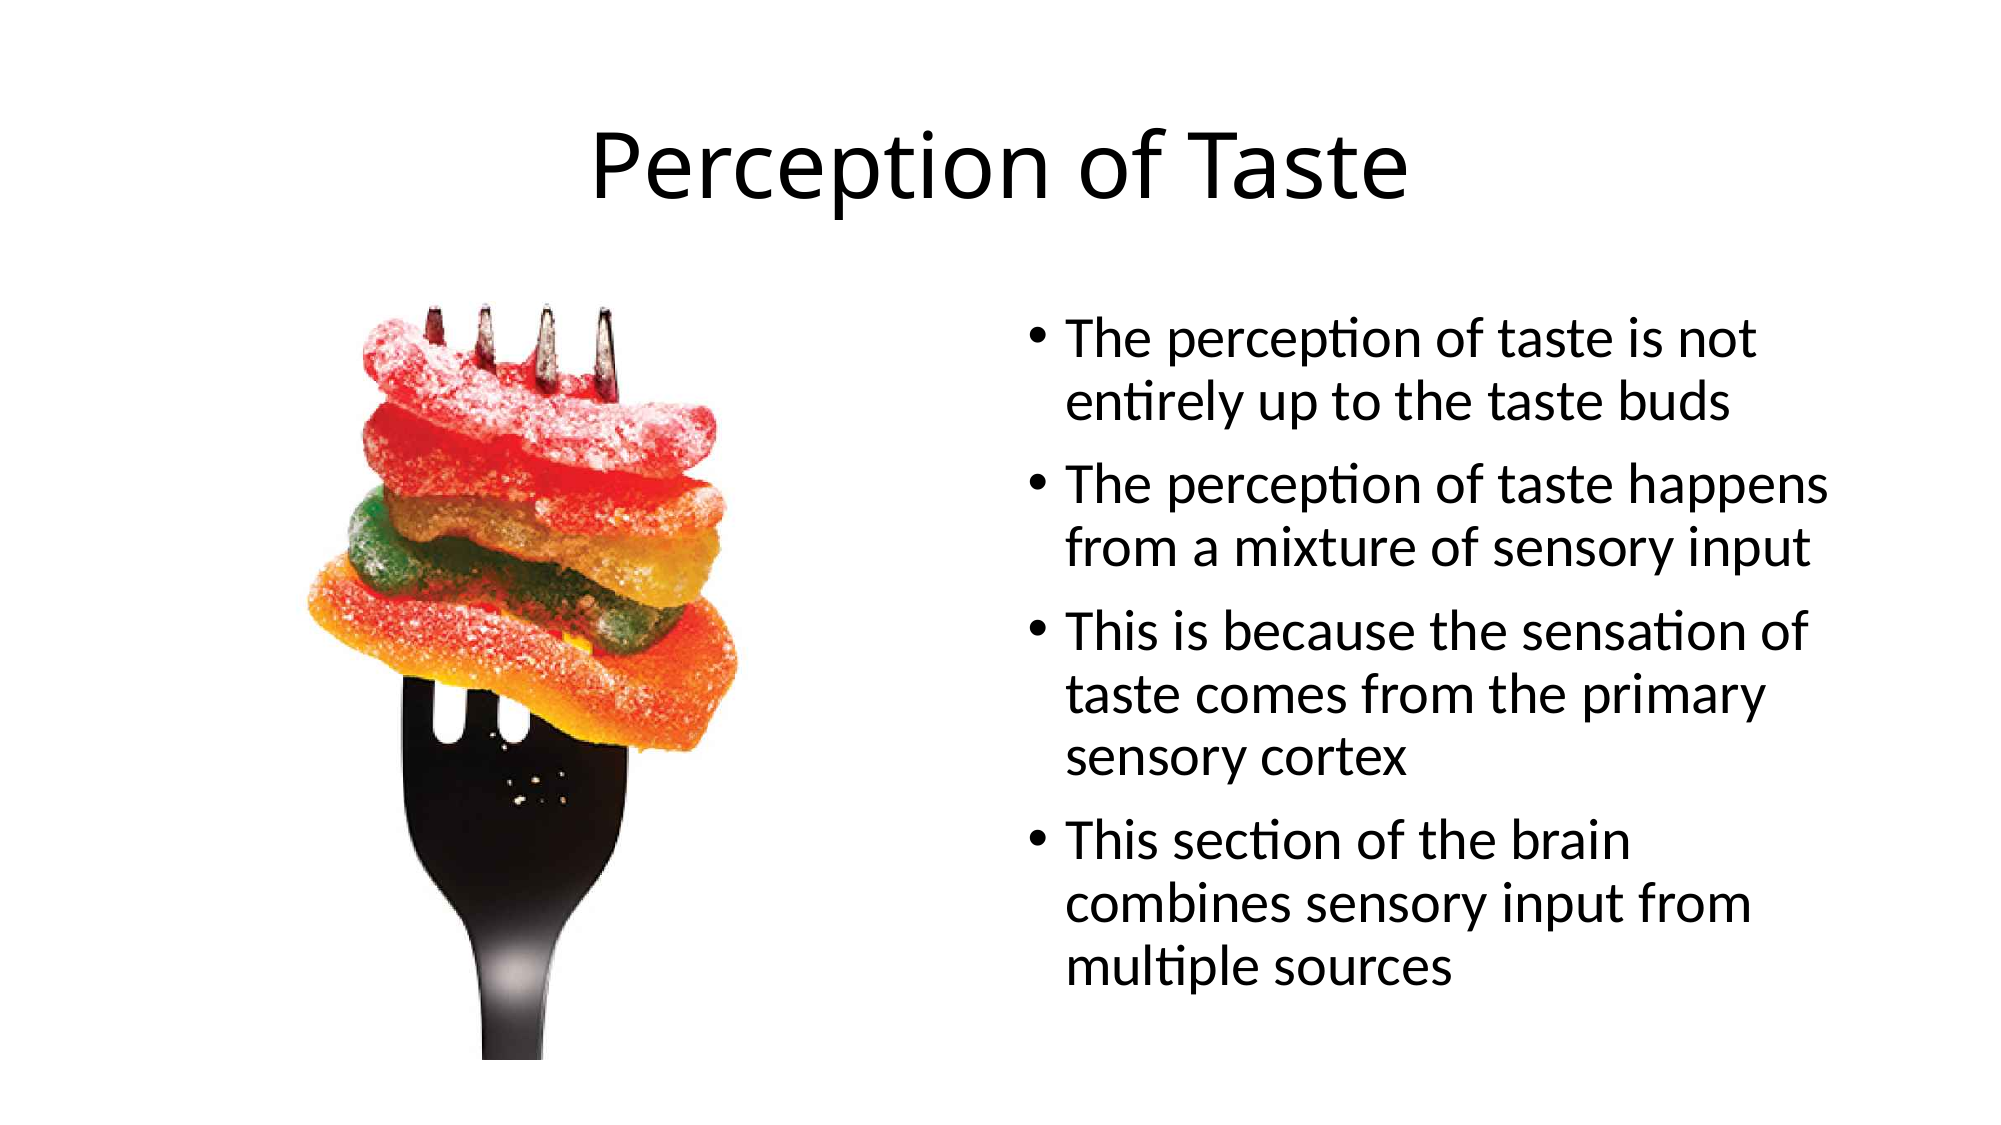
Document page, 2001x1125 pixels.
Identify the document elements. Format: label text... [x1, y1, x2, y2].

title Perception of Taste [137, 59, 1863, 278]
picture [267, 253, 830, 1060]
list The perception of taste is not entirely up to the taste buds The perception of taste happens from a mixture of sensory input This is because the sensation of taste comes from the primary sensory cortex This section of the brain combines sensory input from multiple sources [1012, 299, 1863, 1014]
